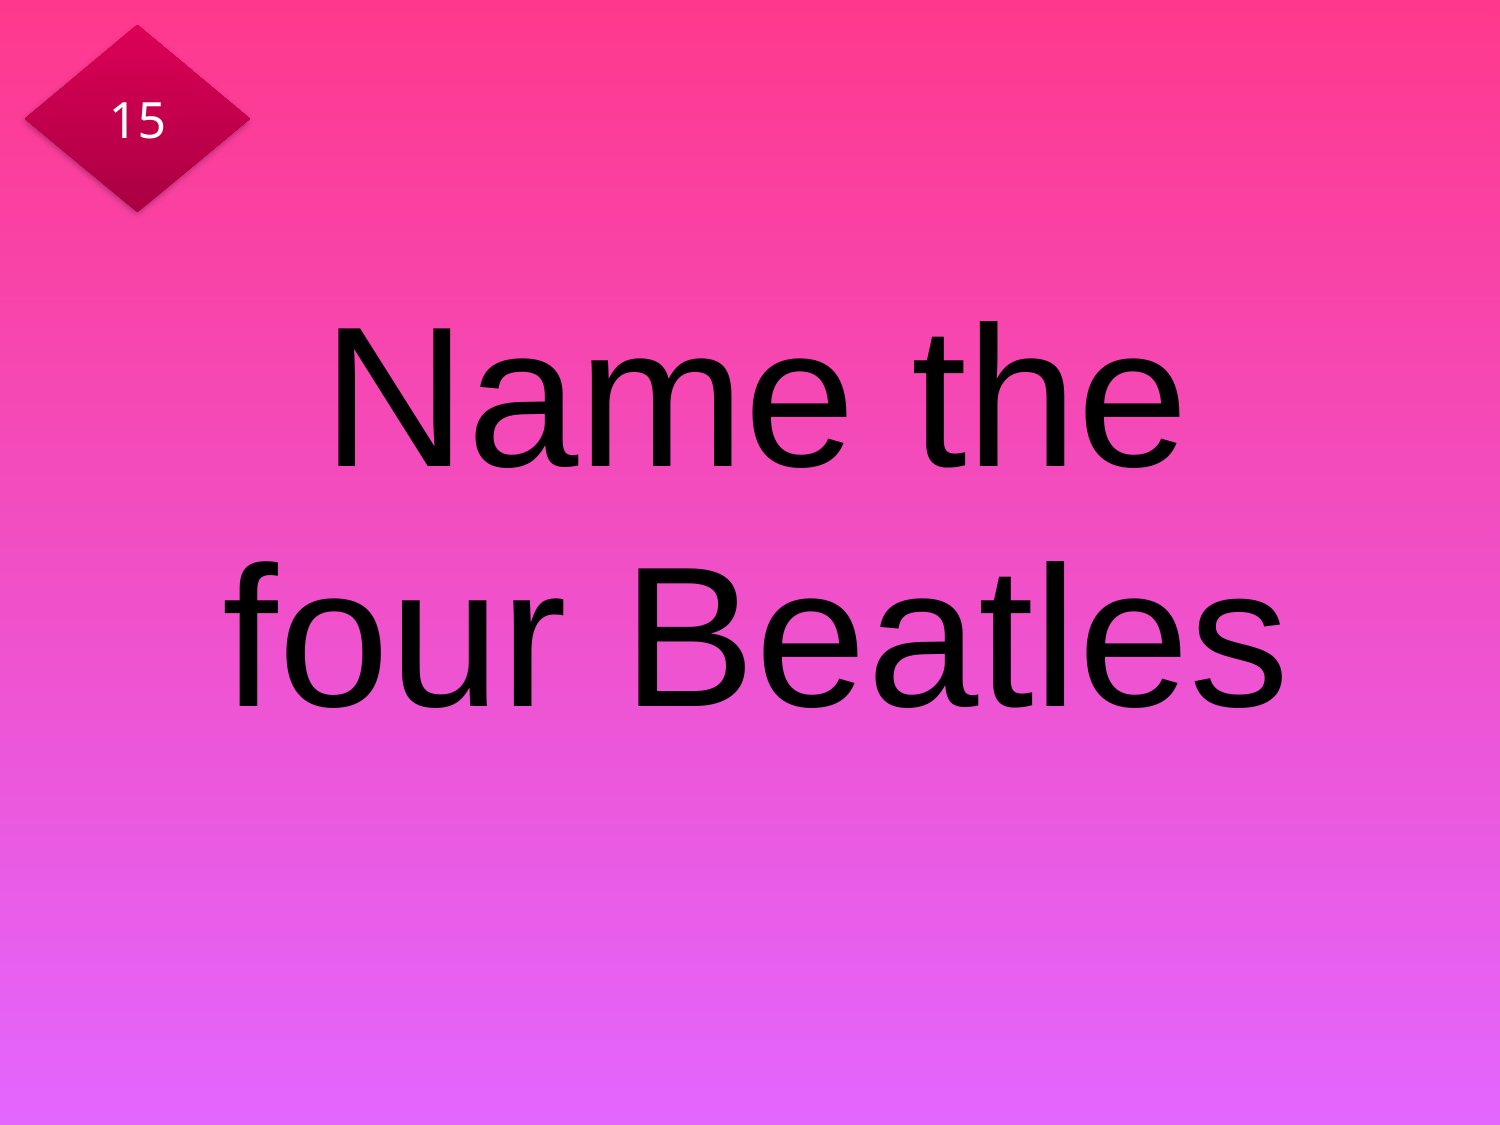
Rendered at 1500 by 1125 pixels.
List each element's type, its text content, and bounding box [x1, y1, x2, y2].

text_box 15 [24, 24, 250, 213]
title Name the four Beatles [112, 137, 1401, 876]
